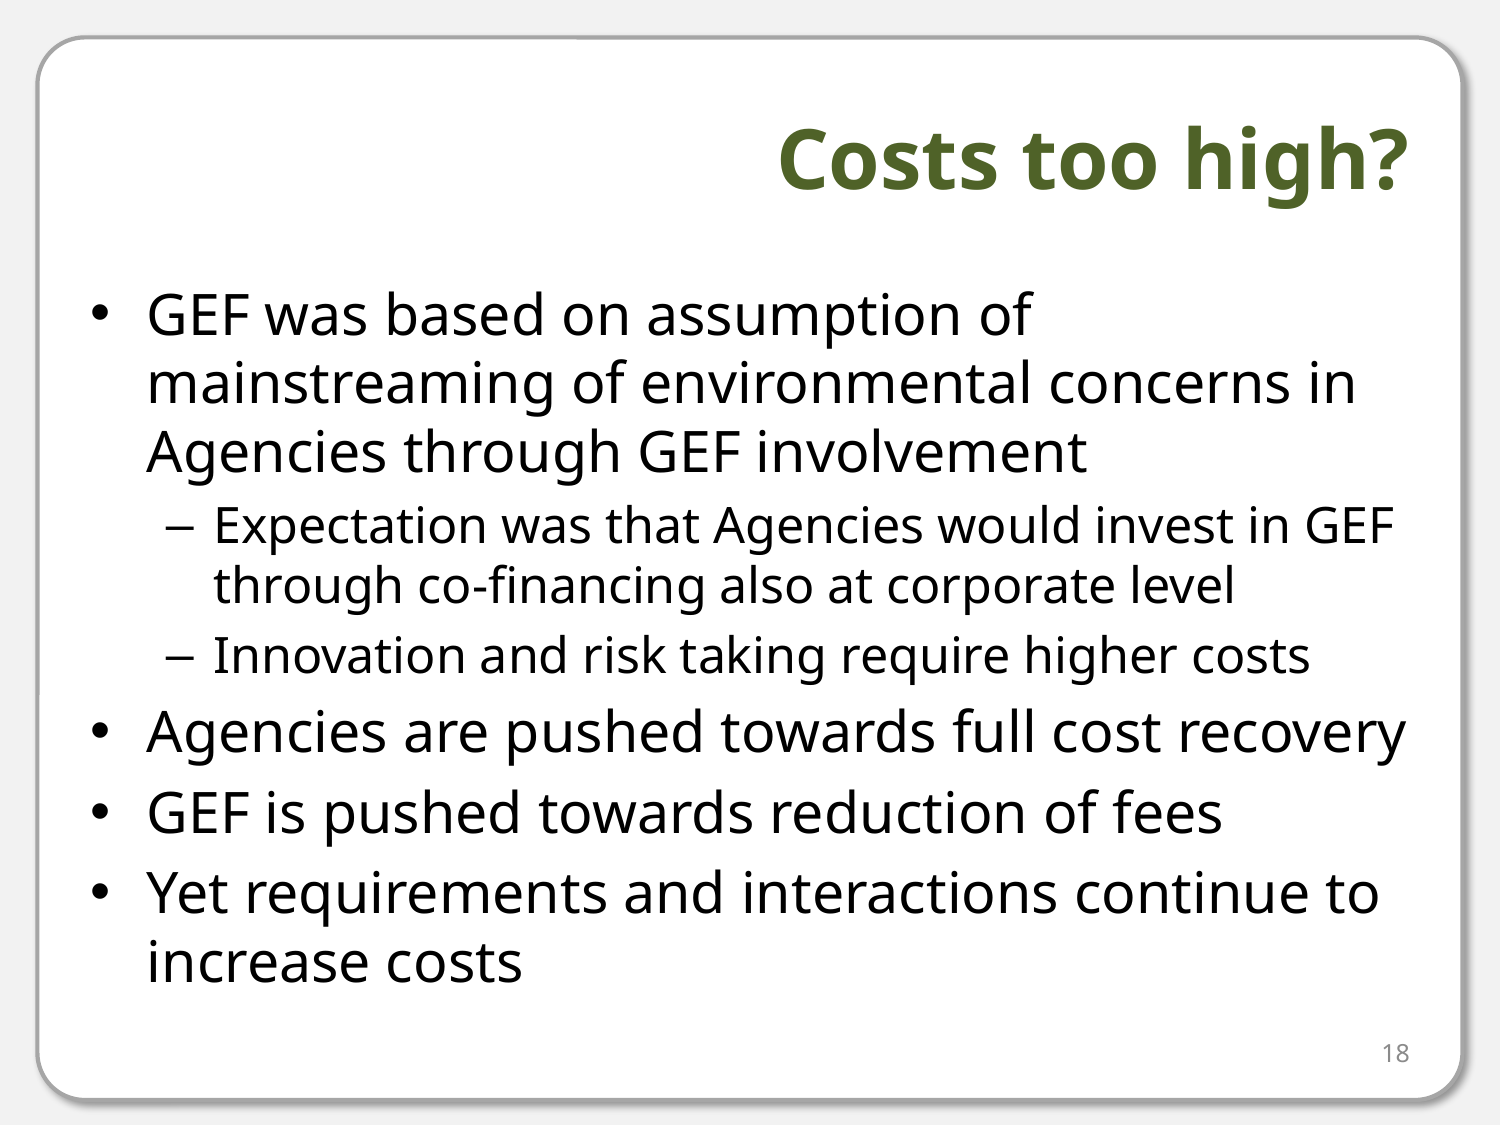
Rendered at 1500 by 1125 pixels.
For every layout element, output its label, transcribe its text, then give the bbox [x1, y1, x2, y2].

slide_number 18 [1074, 1025, 1425, 1085]
list GEF was based on assumption of mainstreaming of environmental concerns in Agencies through GEF involvement Expectation was that Agencies would invest in GEF through co-financing also at corporate level Innovation and risk taking require higher costs Agencies are pushed towards full cost recovery GEF is pushed towards reduction of fees Yet requirements and interactions continue to increase costs [75, 270, 1425, 1013]
title Costs too high? [75, 62, 1425, 250]
